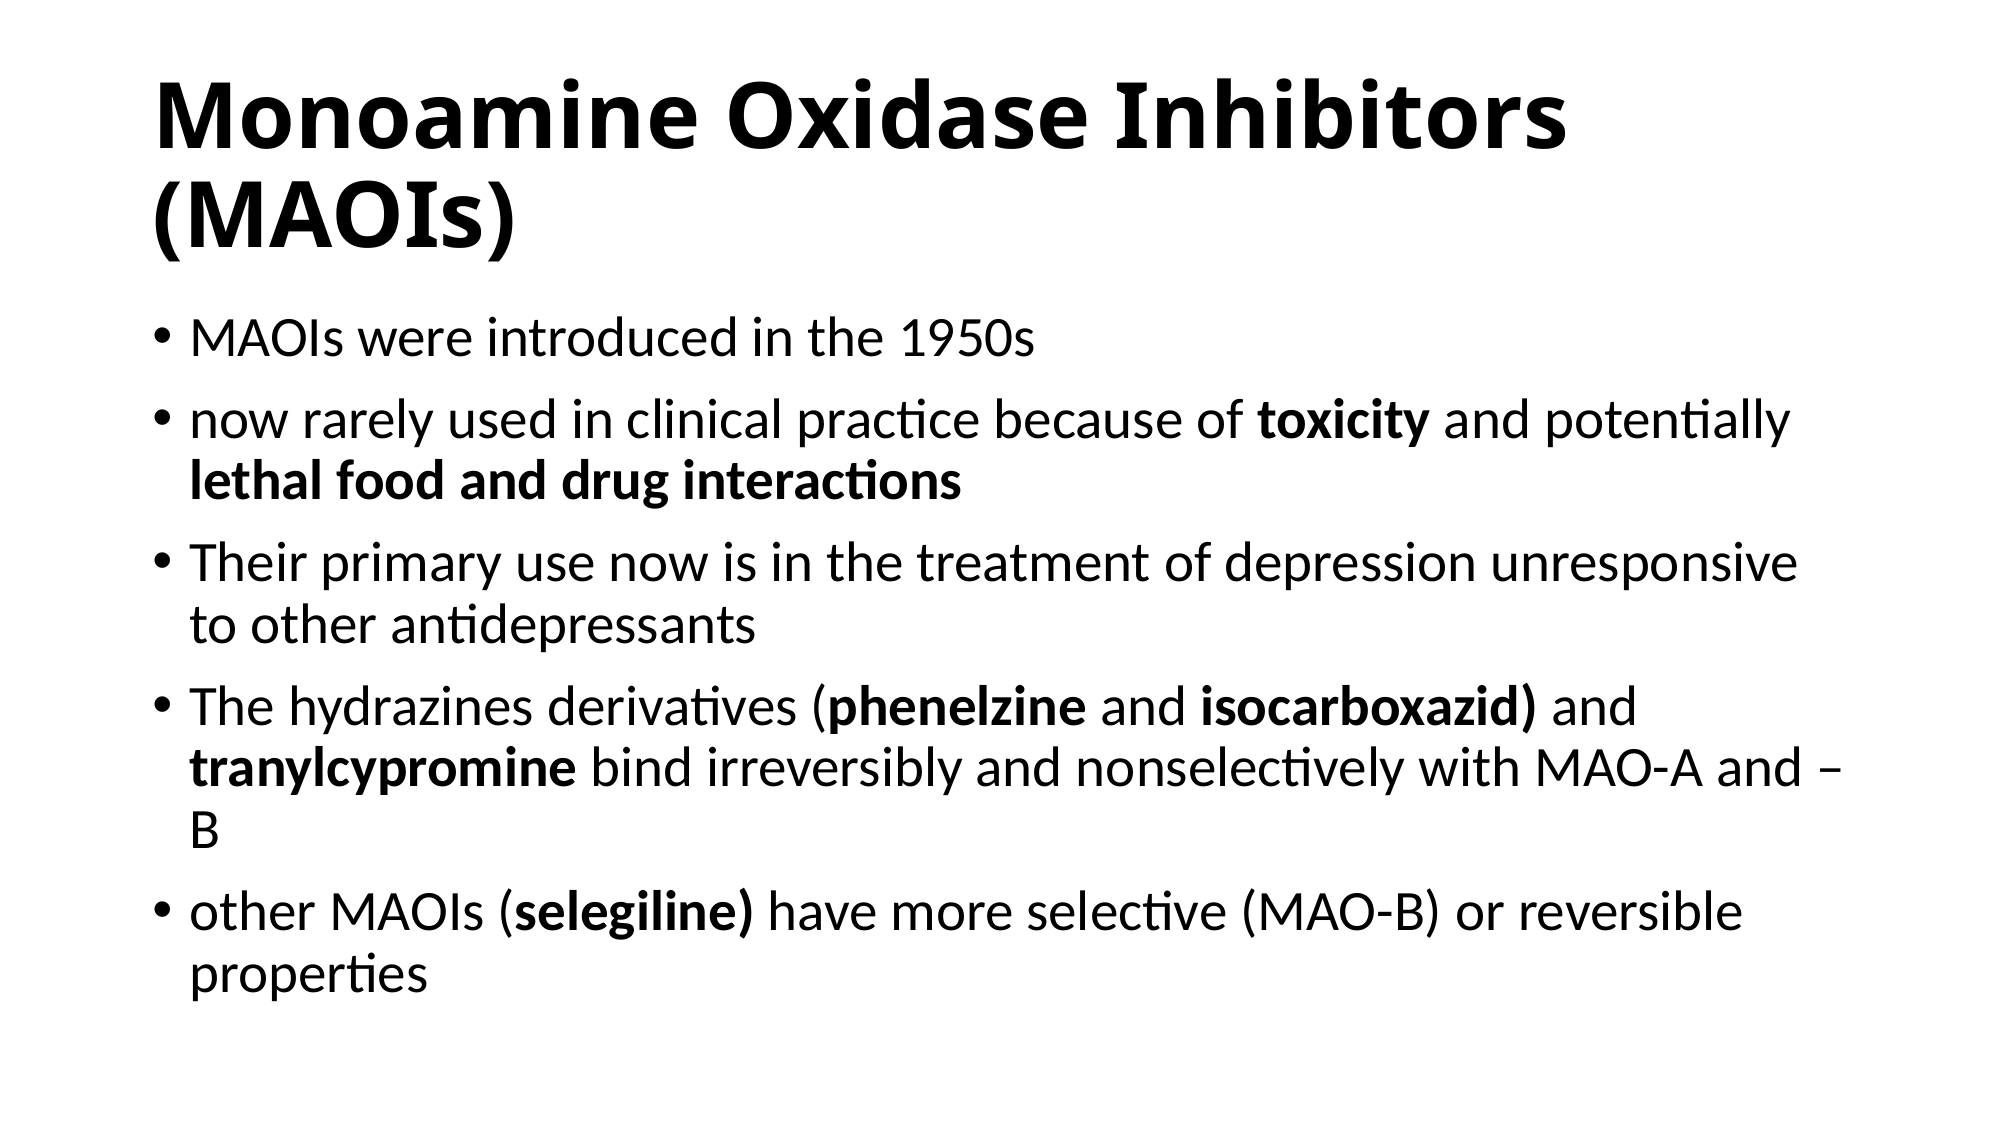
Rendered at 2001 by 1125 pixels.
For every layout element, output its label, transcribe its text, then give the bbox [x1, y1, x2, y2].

title Monoamine Oxidase Inhibitors (MAOIs) [137, 59, 1863, 278]
list MAOIs were introduced in the 1950s now rarely used in clinical practice because of toxicity and potentially lethal food and drug interactions Their primary use now is in the treatment of depression unresponsive to other antidepressants The hydrazines derivatives (phenelzine and isocarboxazid) and tranylcypromine bind irreversibly and nonselectively with MAO-A and –B other MAOIs (selegiline) have more selective (MAO-B) or reversible properties [137, 299, 1863, 1014]
